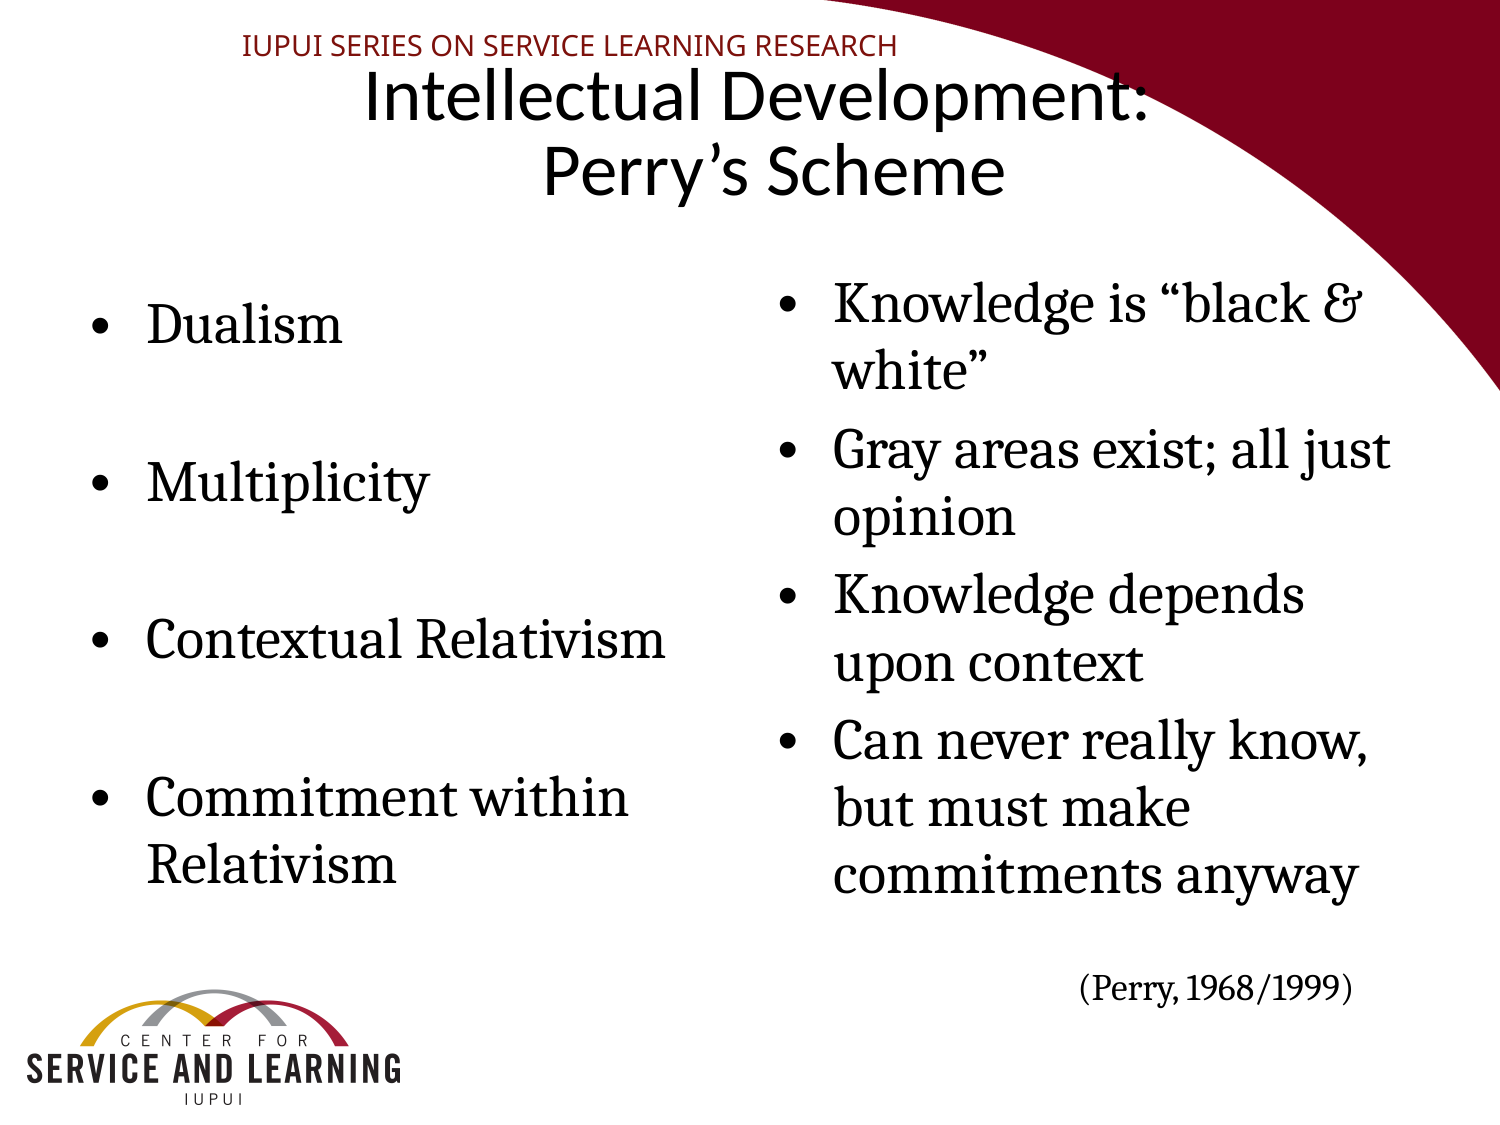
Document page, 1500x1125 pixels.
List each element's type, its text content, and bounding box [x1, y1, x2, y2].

title Intellectual Development: Perry’s Scheme [75, 45, 1475, 233]
picture [0, 0, 1500, 1125]
text_box IUPUI SERIES ON SERVICE LEARNING RESEARCH [172, 19, 969, 70]
list Dualism Multiplicity Contextual Relativism Commitment within Relativism [75, 283, 738, 971]
list Knowledge is “black & white” Gray areas exist; all just opinion Knowledge depends upon context Can never really know, but must make commitments anyway (Perry, 1968/1999) [762, 262, 1425, 1088]
